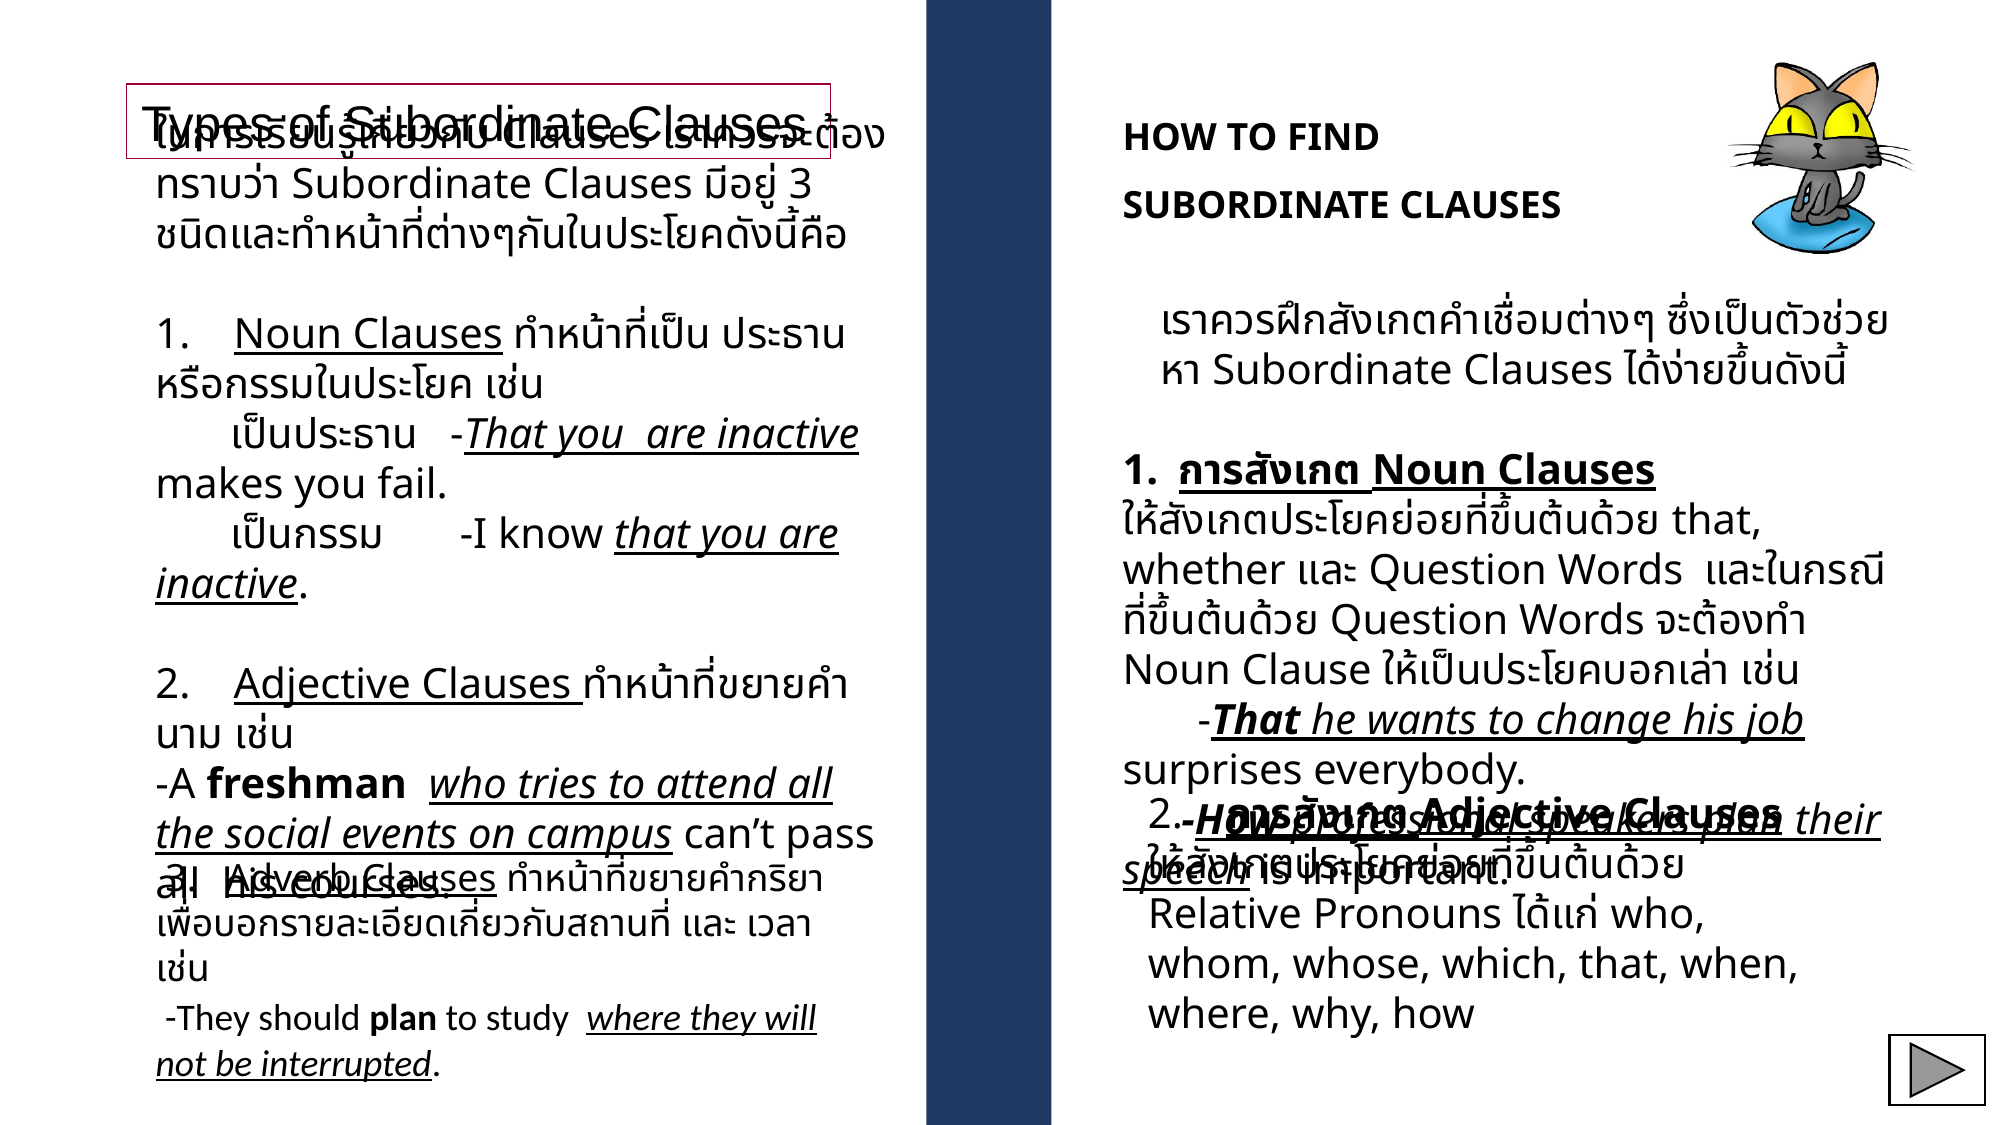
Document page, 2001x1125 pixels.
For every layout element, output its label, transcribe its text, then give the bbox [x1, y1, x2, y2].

text_box 2. การสังเกต Adjective Clauses ให้สังเกตประโยคย่อยที่ขึ้นต้นด้วย Relative Pronouns ได้แก่ who, whom, whose, which, that, when, where, why, how [1133, 779, 1834, 1045]
text_box เราควรฝึกสังเกตคำเชื่อมต่างๆ ซึ่งเป็นตัวช่วยหา Subordinate Clauses ได้ง่ายขึ้นดังนี้ การสังเกต Noun Clauses ให้สังเกตประโยคย่อยที่ขึ้นต้นด้วย that, whether และ Question Words และในกรณีที่ขึ้นต้นด้วย Question Words จะต้องทำ Noun Clause ให้เป็นประโยคบอกเล่า เช่น -That he wants to change his job surprises everybody. -How professional speakers plan their speech is important. [1107, 285, 1918, 900]
text_box ในการเรียนรู้เกี่ยวกับ Clauses เราควรจะต้องทราบว่า Subordinate Clauses มีอยู่ 3 ชนิดและทำหน้าที่ต่างๆกันในประโยคดังนี้คือ 1. Noun Clauses ทำหน้าที่เป็น ประธานหรือกรรมในประโยค เช่น เป็นประธาน -That you are inactive makes you fail. เป็นกรรม -I know that you are inactive. 2. Adjective Clauses ทำหน้าที่ขยายคำนาม เช่น -A freshman who tries to attend all the social events on campus can’t pass all his courses. [140, 99, 913, 965]
text_box 3. Adverb Clauses ทำหน้าที่ขยายคำกริยา เพื่อบอกรายละเอียดเกี่ยวกับสถานที่ และ เวลา เช่น -They should plan to study where they will not be interrupted. [140, 845, 884, 1091]
text_box HOW TO FIND SUBORDINATE CLAUSES [1107, 83, 1698, 233]
text_box Types of Subordinate Clauses [126, 83, 831, 159]
text_box [1888, 1034, 1986, 1106]
picture [1698, 32, 1938, 286]
text_box [925, 0, 1052, 1125]
